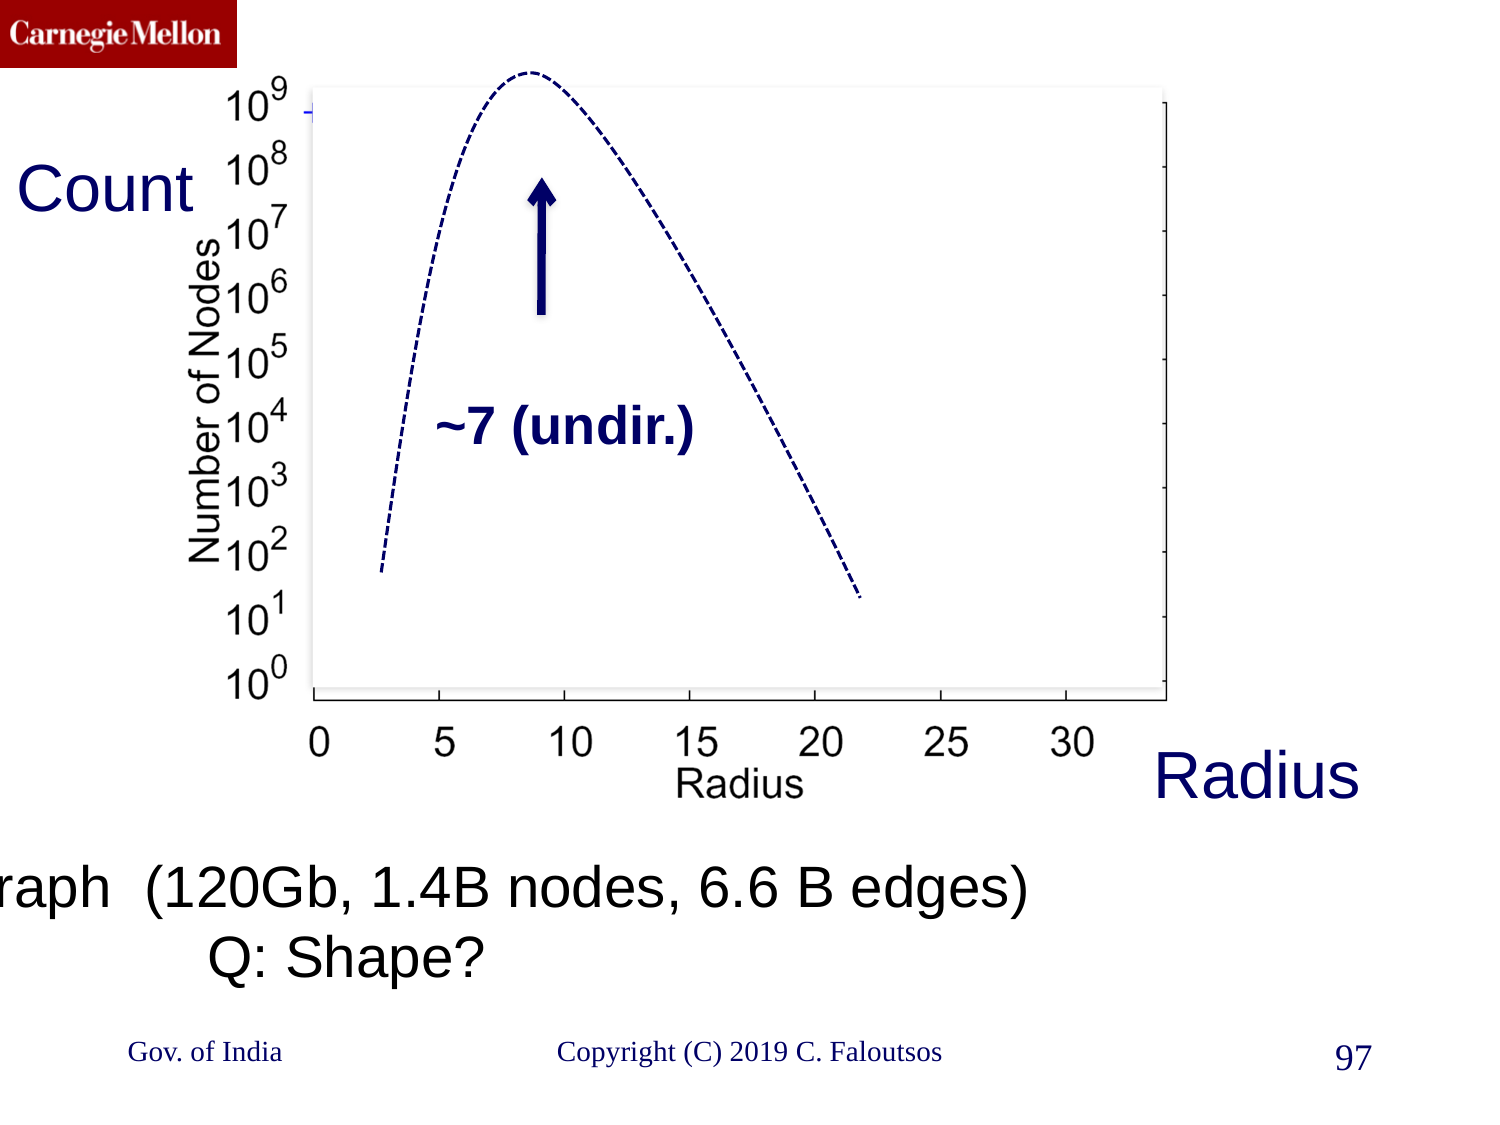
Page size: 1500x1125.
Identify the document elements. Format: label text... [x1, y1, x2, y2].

text_box Radius [1138, 724, 1376, 820]
text_box Count [1, 137, 182, 233]
text_box YahooWeb graph (120Gb, 1.4B nodes, 6.6 B edges) Q: Shape? [78, 849, 616, 988]
slide_number 97 [1074, 1024, 1388, 1101]
picture [187, 74, 1168, 801]
picture [0, 0, 237, 68]
slide_number Gov. of India [112, 1024, 426, 1101]
footer Copyright (C) 2019 C. Faloutsos [512, 1024, 988, 1101]
